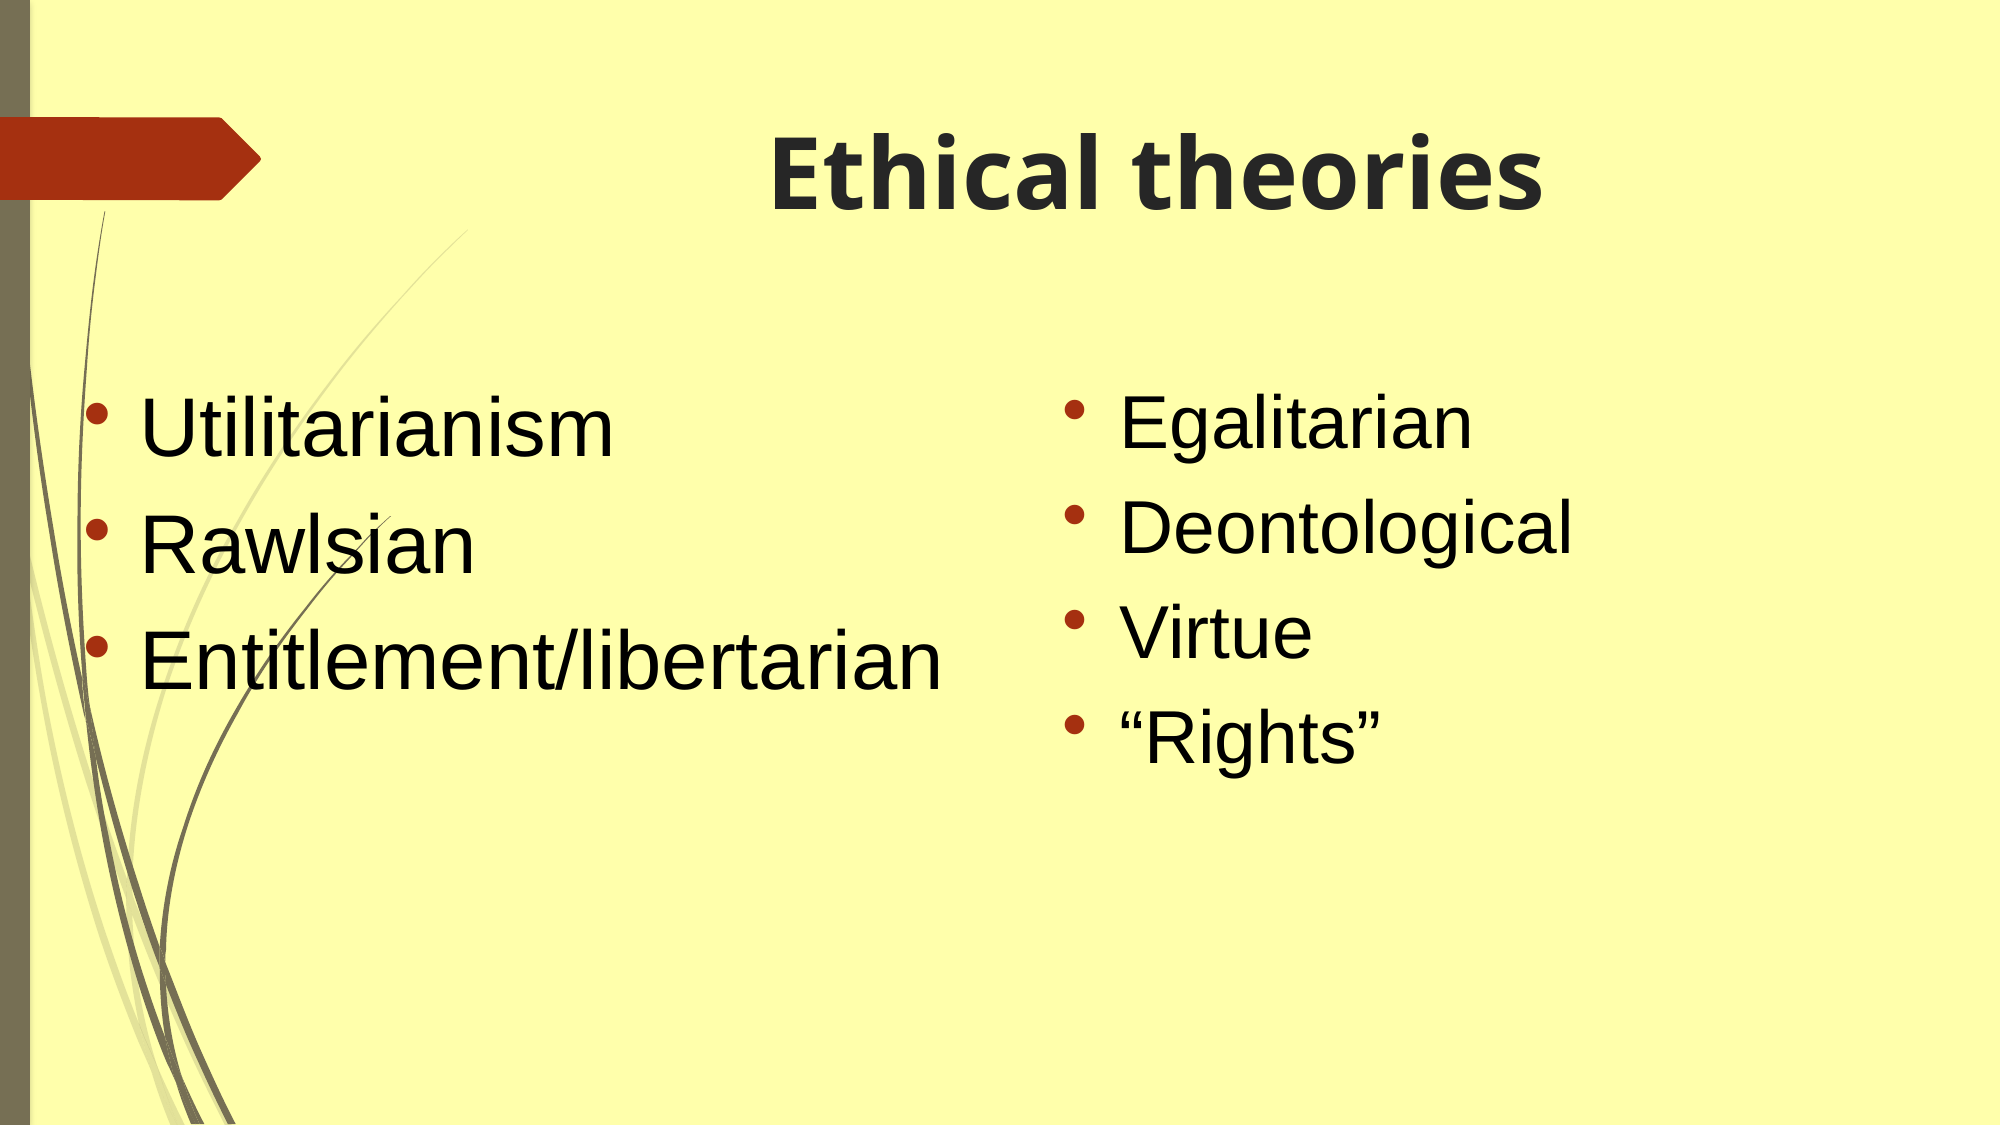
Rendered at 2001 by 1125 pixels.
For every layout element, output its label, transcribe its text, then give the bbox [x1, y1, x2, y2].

title Ethical theories [425, 102, 1888, 313]
list Utilitarianism Rawlsian Entitlement/libertarian [68, 365, 1001, 971]
list Egalitarian Deontological Virtue “Rights” [1047, 365, 1899, 971]
